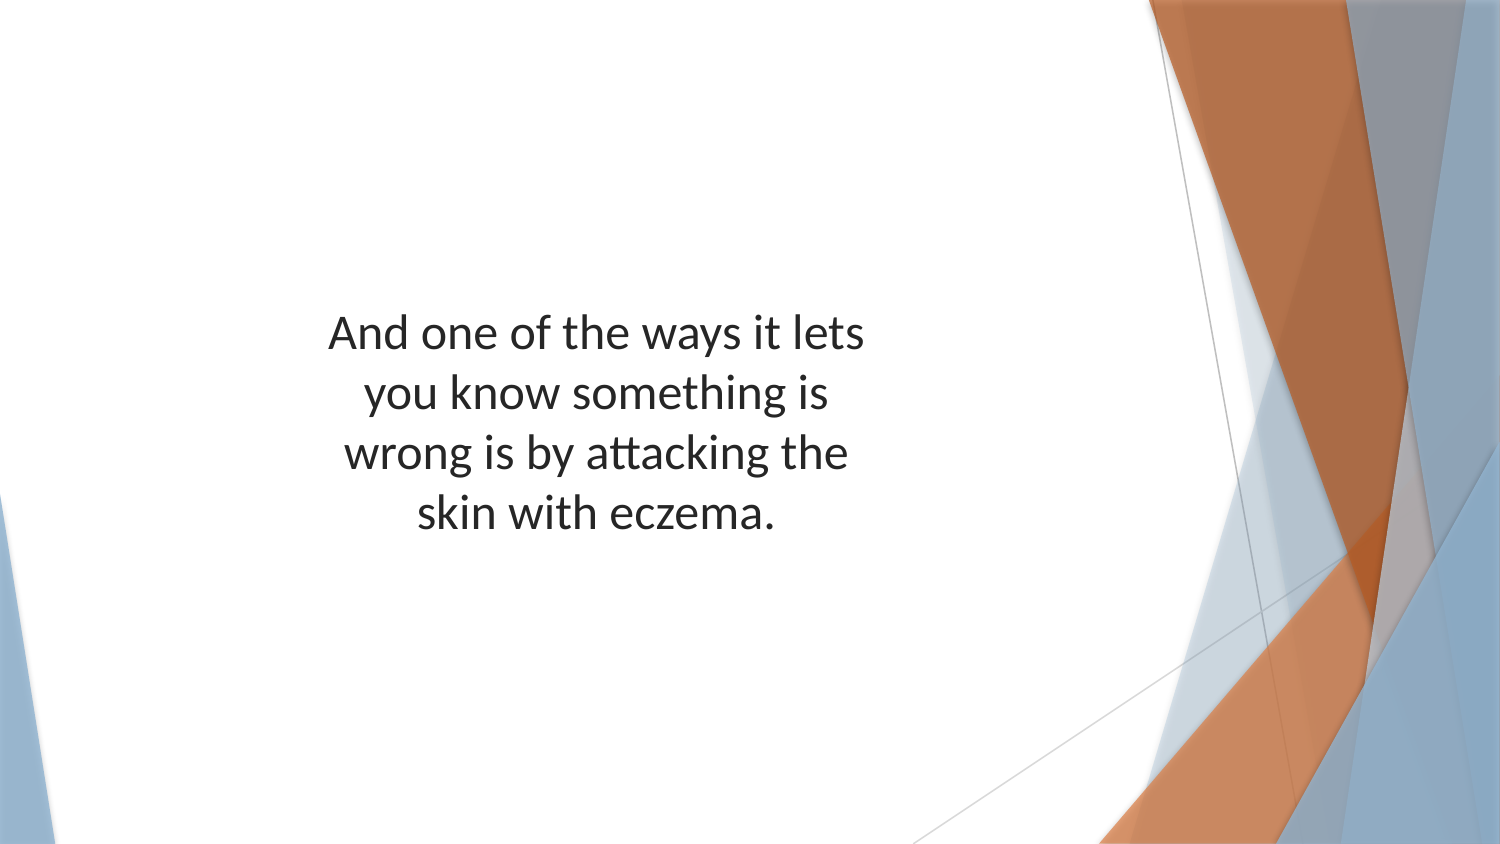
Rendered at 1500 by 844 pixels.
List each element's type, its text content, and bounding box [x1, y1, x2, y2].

list And one of the ways it lets you know something is wrong is by attacking the skin with eczema. [312, 291, 880, 540]
